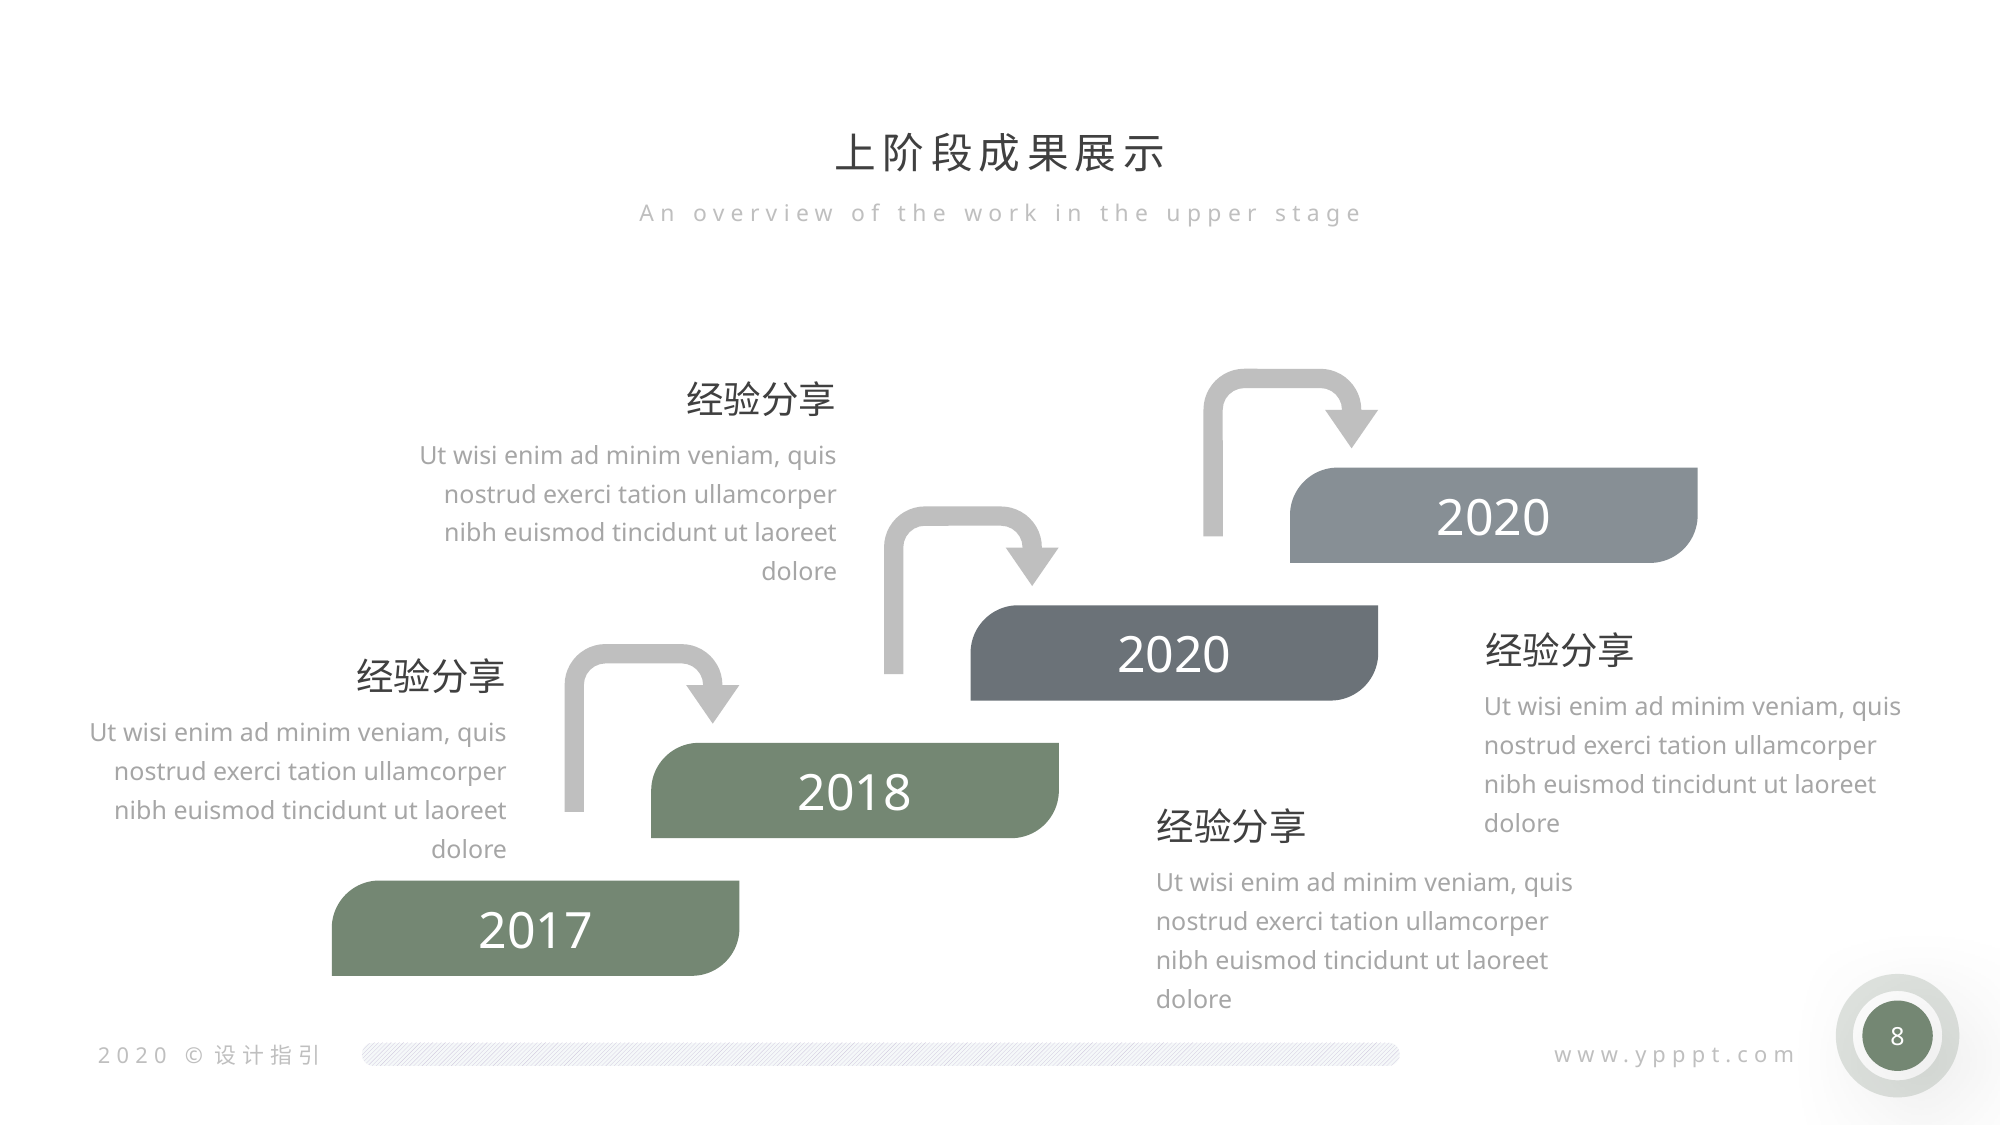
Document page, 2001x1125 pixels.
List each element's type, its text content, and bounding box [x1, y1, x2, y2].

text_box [1835, 973, 1960, 1098]
text_box 2020 [1288, 466, 1699, 564]
text_box [563, 643, 742, 813]
text_box [429, 1041, 1401, 1067]
text_box 2018 [650, 741, 1060, 840]
text_box 2020 [969, 604, 1380, 702]
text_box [380, 368, 853, 557]
text_box 2017 [330, 879, 741, 977]
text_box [1140, 795, 1613, 984]
text_box 上阶段成果展示 [820, 119, 1180, 183]
text_box An overview of the work in the upper stage [624, 183, 1376, 234]
text_box [1202, 367, 1381, 538]
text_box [50, 645, 523, 834]
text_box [1469, 619, 1941, 808]
text_box 2020 ©设计指引 [83, 1034, 429, 1076]
text_box www.ypppt.com [1419, 1032, 1810, 1074]
text_box [883, 505, 1061, 676]
